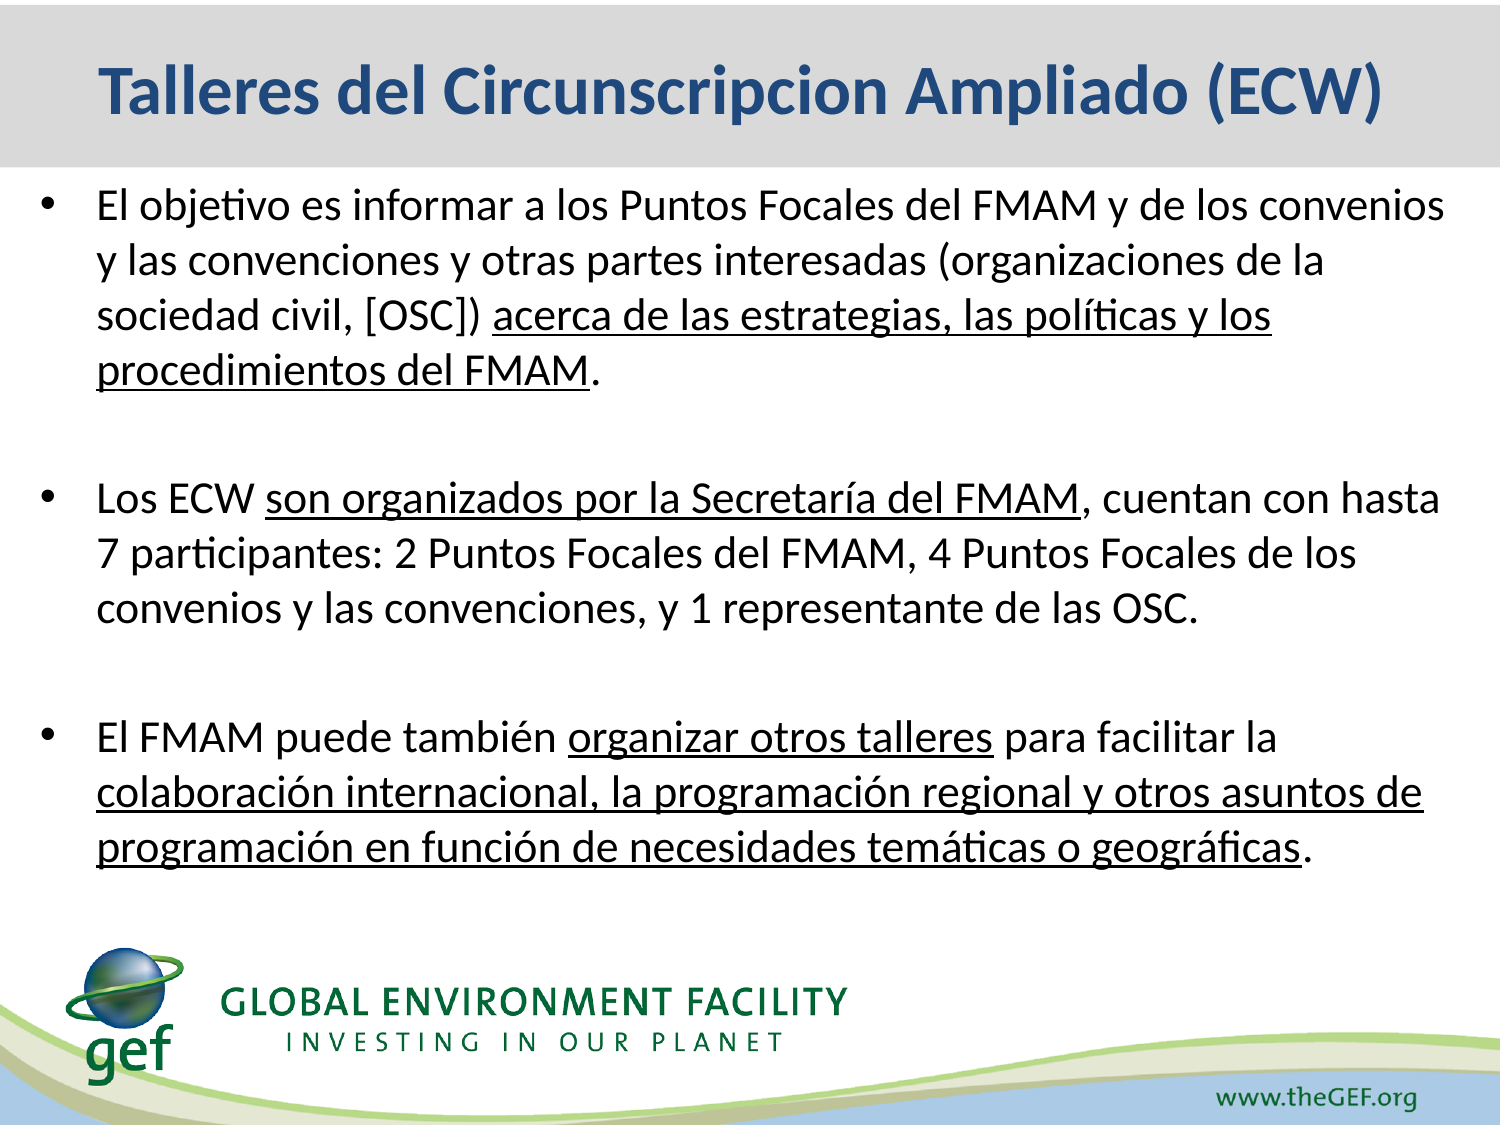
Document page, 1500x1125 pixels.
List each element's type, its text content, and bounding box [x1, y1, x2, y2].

title Talleres del Circunscripcion Ampliado (ECW) [0, 4, 1500, 168]
picture [0, 920, 1500, 1125]
list El objetivo es informar a los Puntos Focales del FMAM y de los convenios y las convenciones y otras partes interesadas (organizaciones de la sociedad civil, [OSC]) acerca de las estrategias, las políticas y los procedimientos del FMAM. Los ECW son organizados por la Secretaría del FMAM, cuentan con hasta 7 participantes: 2 Puntos Focales del FMAM, 4 Puntos Focales de los convenios y las convenciones, y 1 representante de las OSC. El FMAM puede también organizar otros talleres para facilitar la colaboración internacional, la programación regional y otros asuntos de programación en función de necesidades temáticas o geográficas. [24, 167, 1476, 944]
